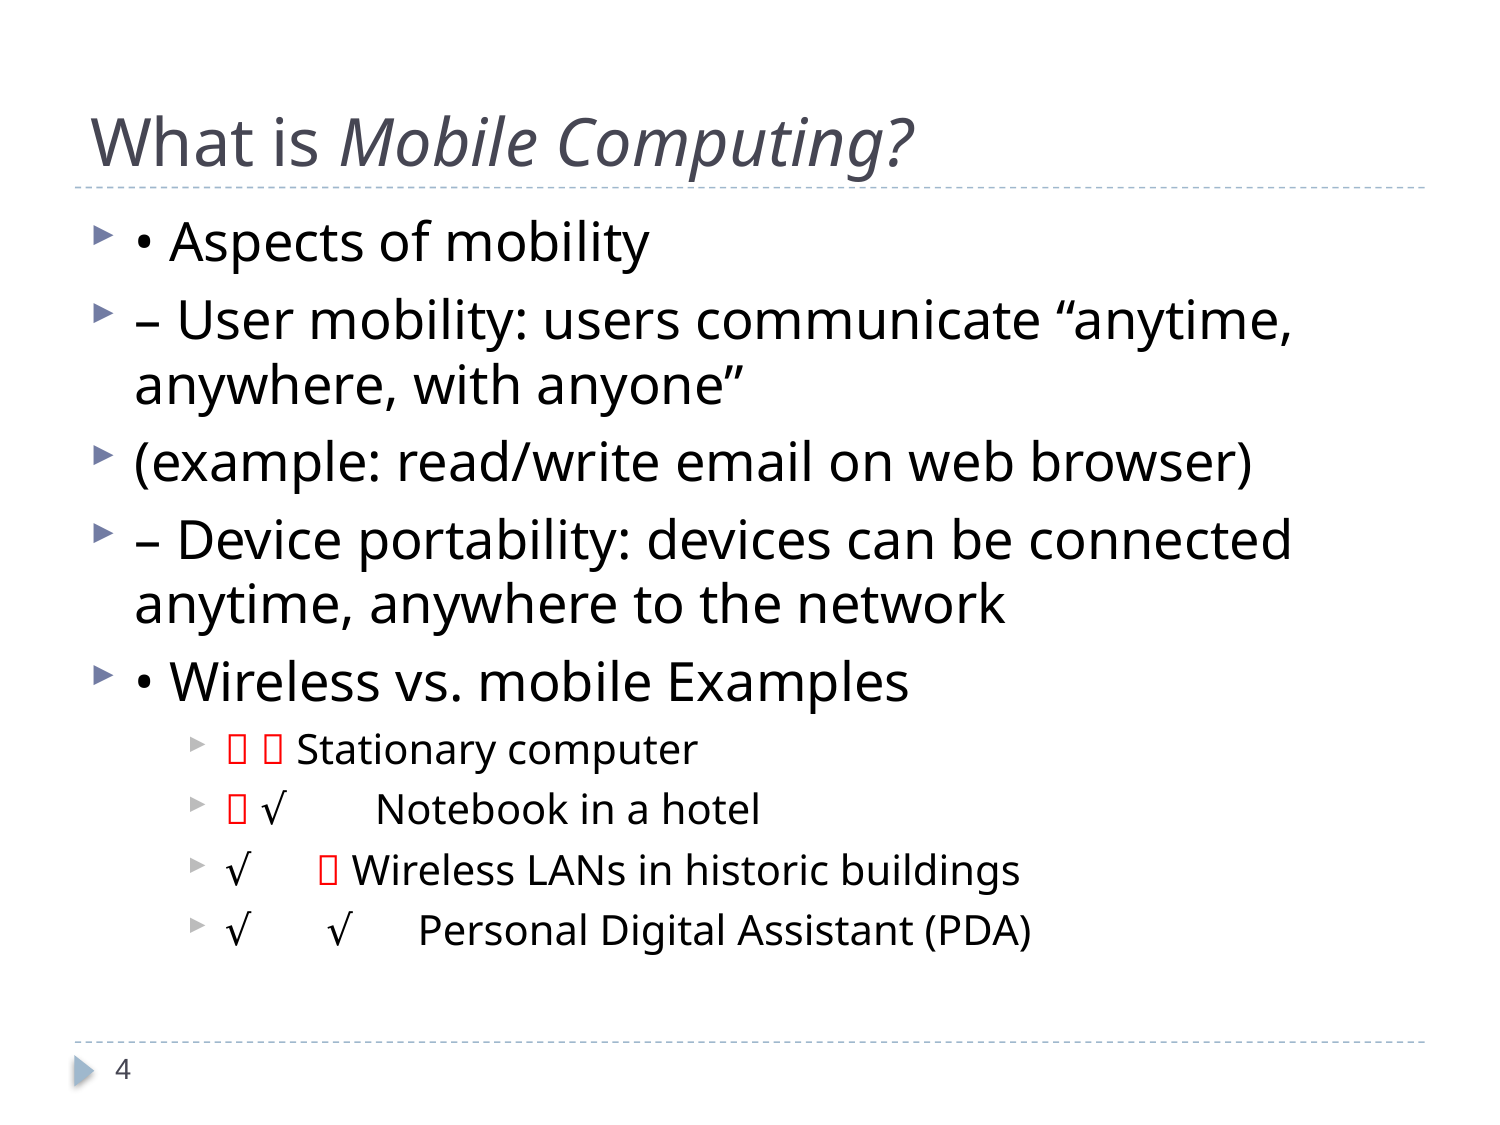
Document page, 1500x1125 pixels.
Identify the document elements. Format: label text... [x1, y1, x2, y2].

list • Aspects of mobility – User mobility: users communicate “anytime, anywhere, with anyone” (example: read/write email on web browser) – Device portability: devices can be connected anytime, anywhere to the network • Wireless vs. mobile Examples 􀀸 􀀸 Stationary computer 􀀸 √ Notebook in a hotel √ 􀀸 Wireless LANs in historic buildings √ √ Personal Digital Assistant (PDA) [74, 199, 1426, 1011]
title What is Mobile Computing? [74, 24, 1426, 188]
slide_number 4 [100, 1042, 426, 1103]
